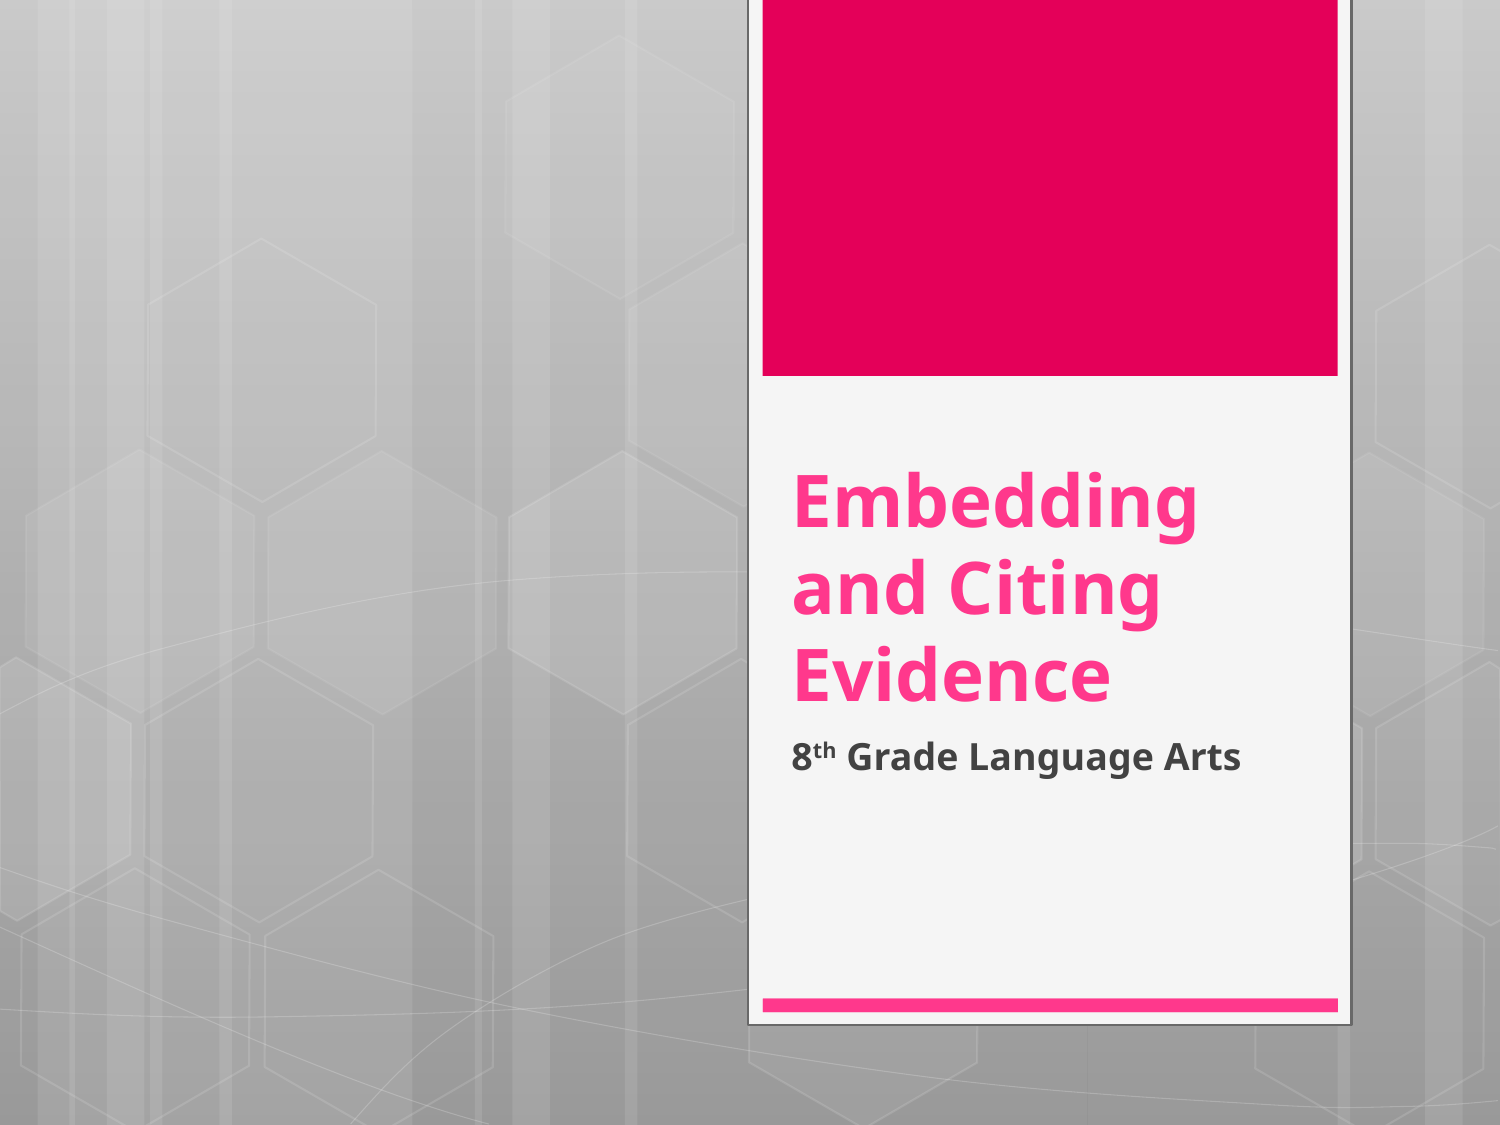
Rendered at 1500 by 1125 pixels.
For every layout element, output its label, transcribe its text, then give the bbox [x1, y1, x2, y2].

subtitle 8th Grade Language Arts [776, 725, 1320, 933]
title Embedding and Citing Evidence [776, 444, 1320, 724]
